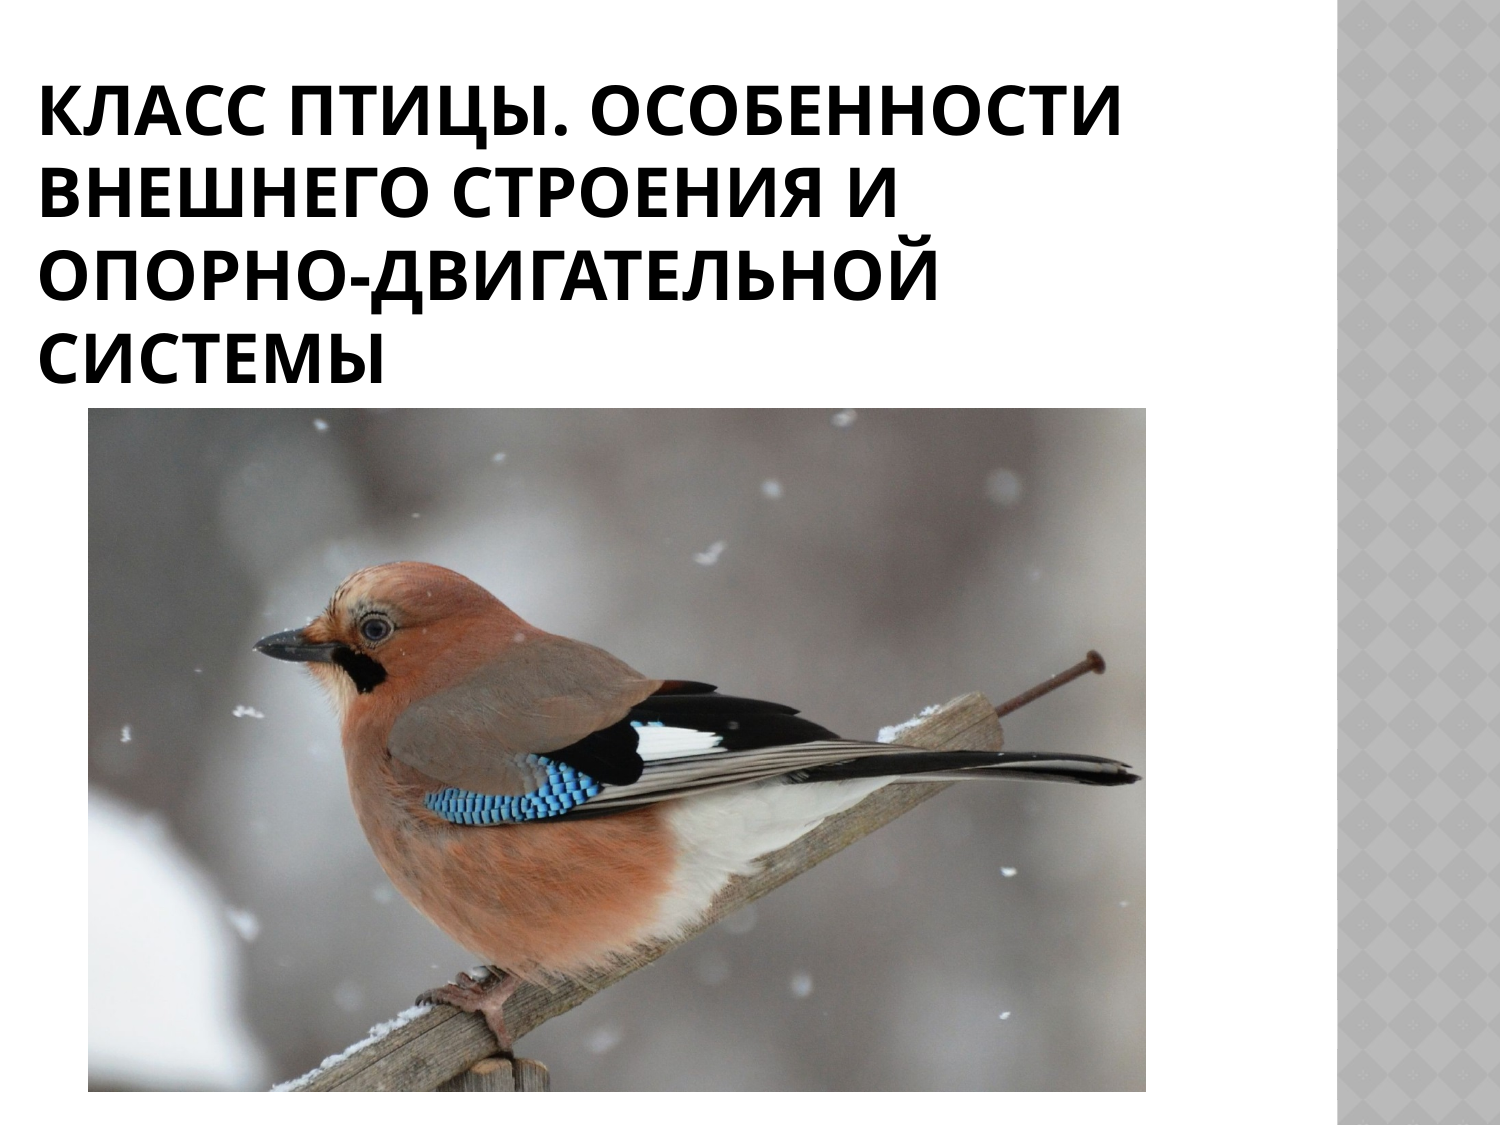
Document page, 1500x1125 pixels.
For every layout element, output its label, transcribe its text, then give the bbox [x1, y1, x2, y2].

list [88, 408, 1147, 1092]
title Класс Птицы. Особенности внешнего строения и опорно-двигательной системы [29, 66, 1241, 398]
